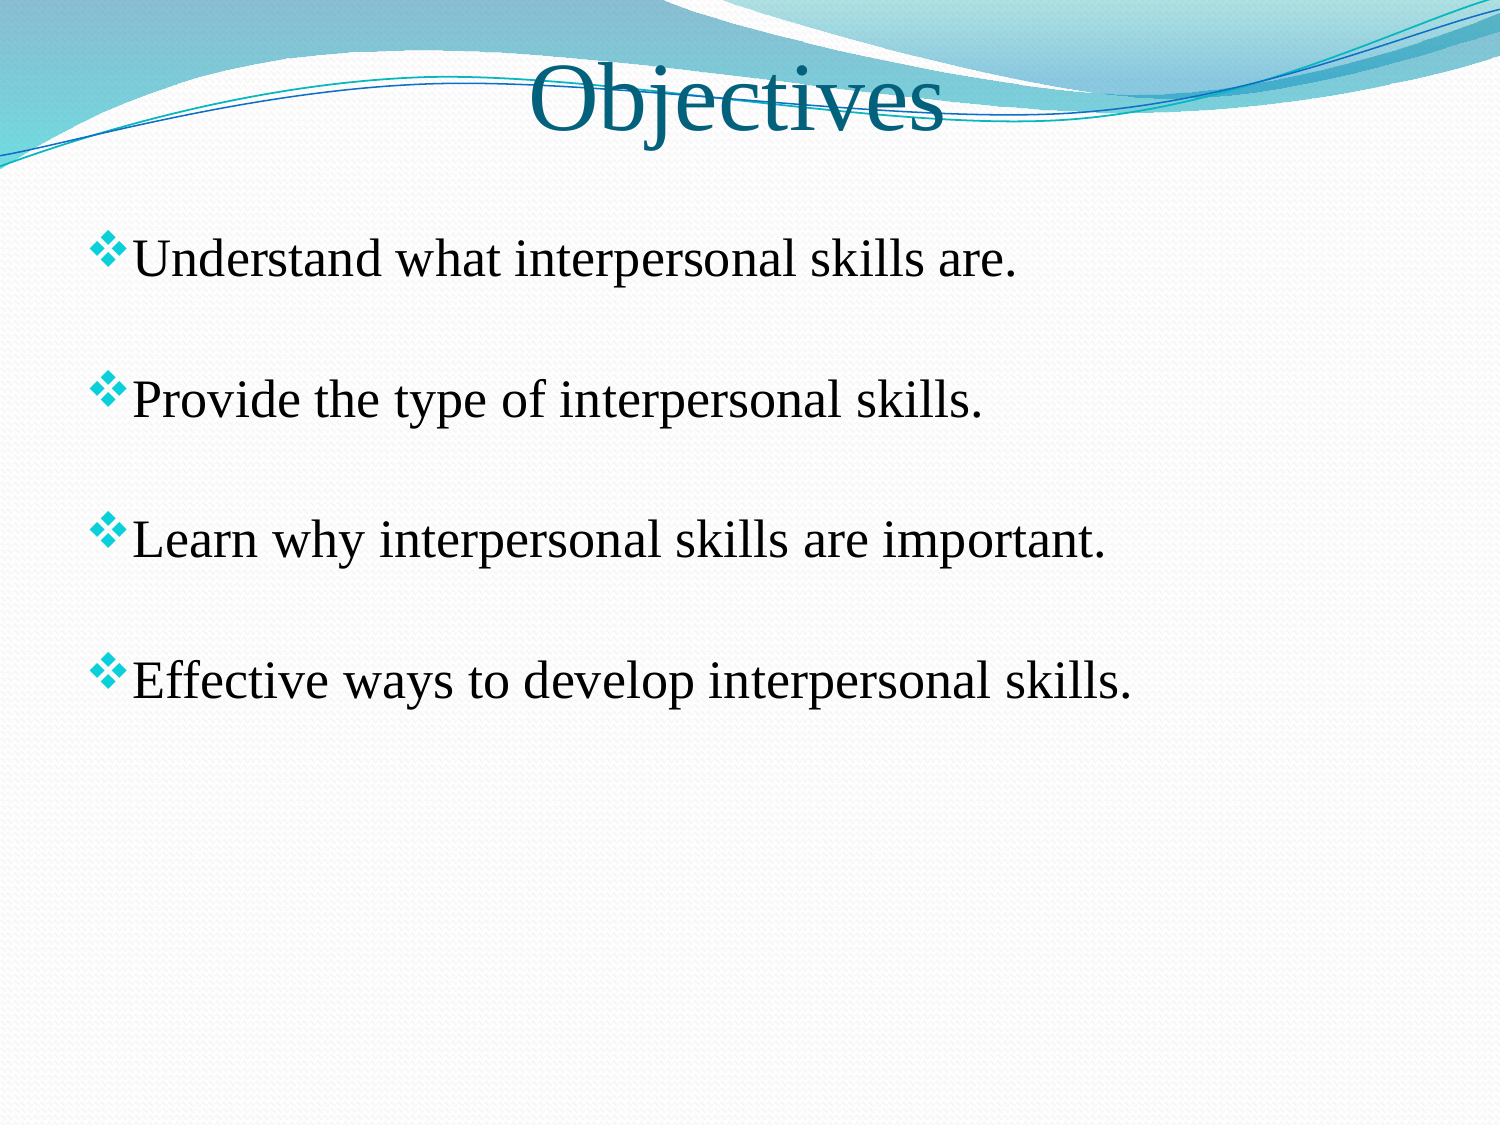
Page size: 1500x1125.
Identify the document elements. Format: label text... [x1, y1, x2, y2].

title Objectives [75, 24, 1425, 150]
list Understand what interpersonal skills are. Provide the type of interpersonal skills. Learn why interpersonal skills are important. Effective ways to develop interpersonal skills. [70, 149, 1421, 1038]
